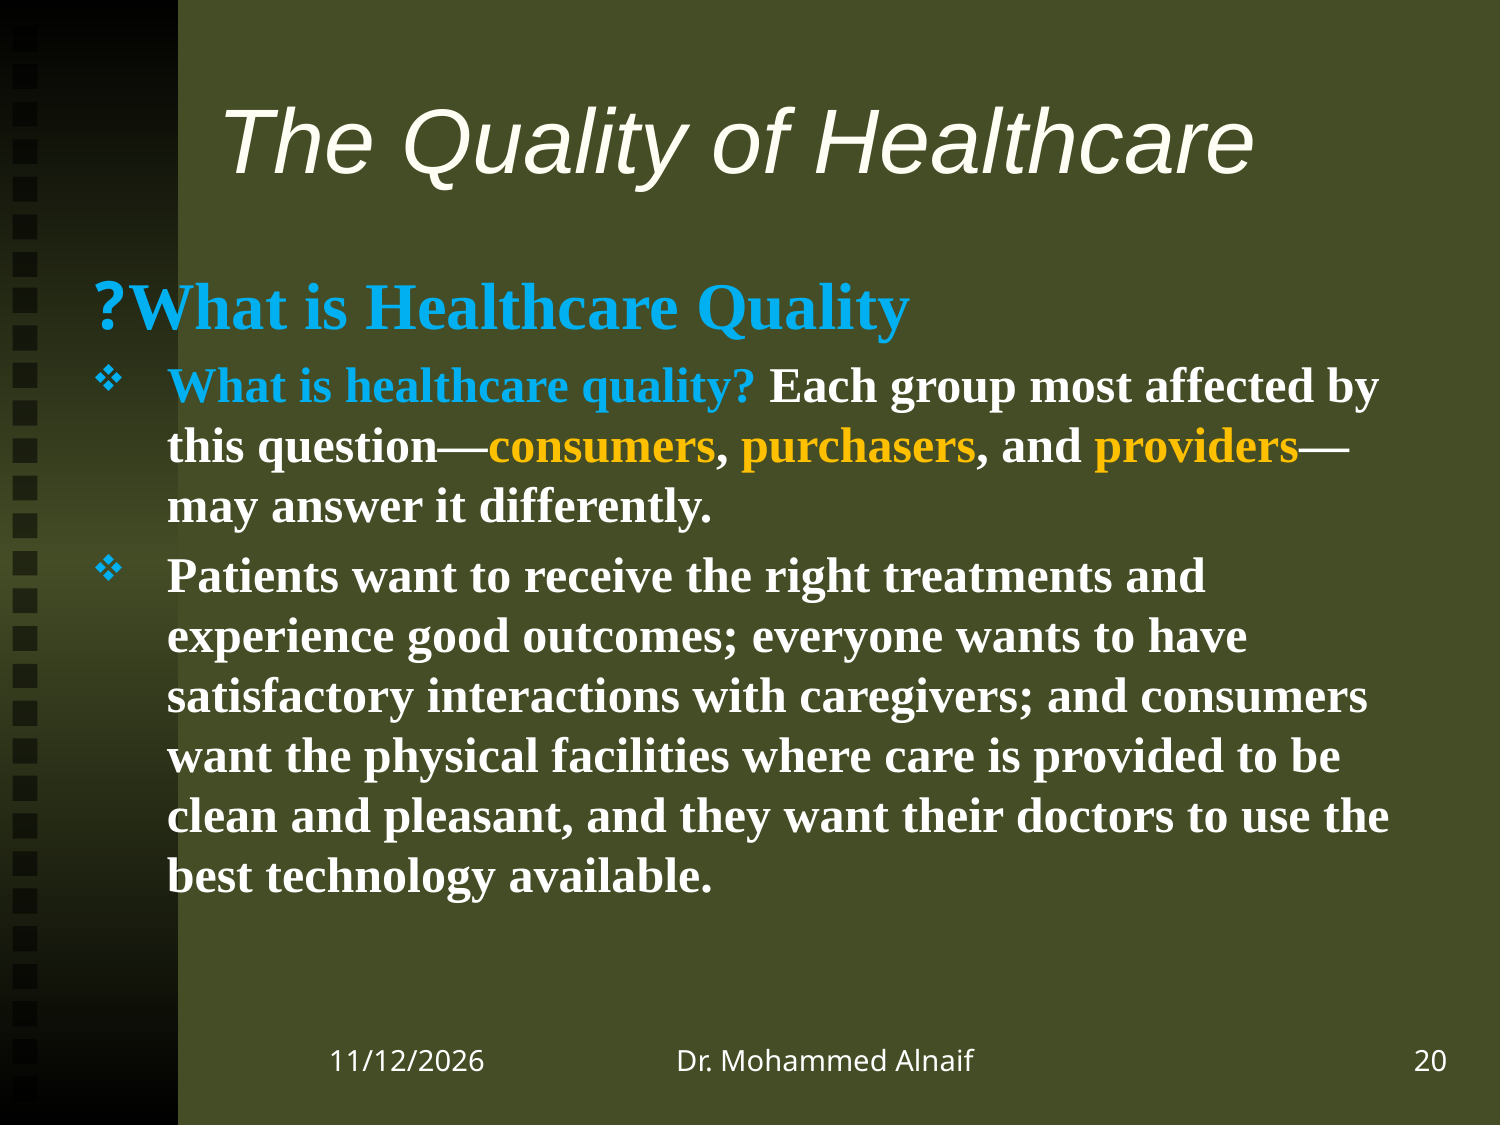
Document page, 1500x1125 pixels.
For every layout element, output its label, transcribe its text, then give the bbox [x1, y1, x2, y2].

subtitle What is Healthcare Quality? What is healthcare quality? Each group most affected by this question—consumers, purchasers, and providers—may answer it differently. Patients want to receive the right treatments and experience good outcomes; everyone wants to have satisfactory interactions with caregivers; and consumers want the physical facilities where care is provided to be clean and pleasant, and they want their doctors to use the best technology available. [76, 255, 1448, 977]
title The Quality of Healthcare [100, 42, 1376, 231]
footer Dr. Mohammed Alnaif [587, 1024, 1063, 1101]
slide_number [187, 1024, 501, 1101]
slide_number 20 [1149, 1024, 1463, 1101]
